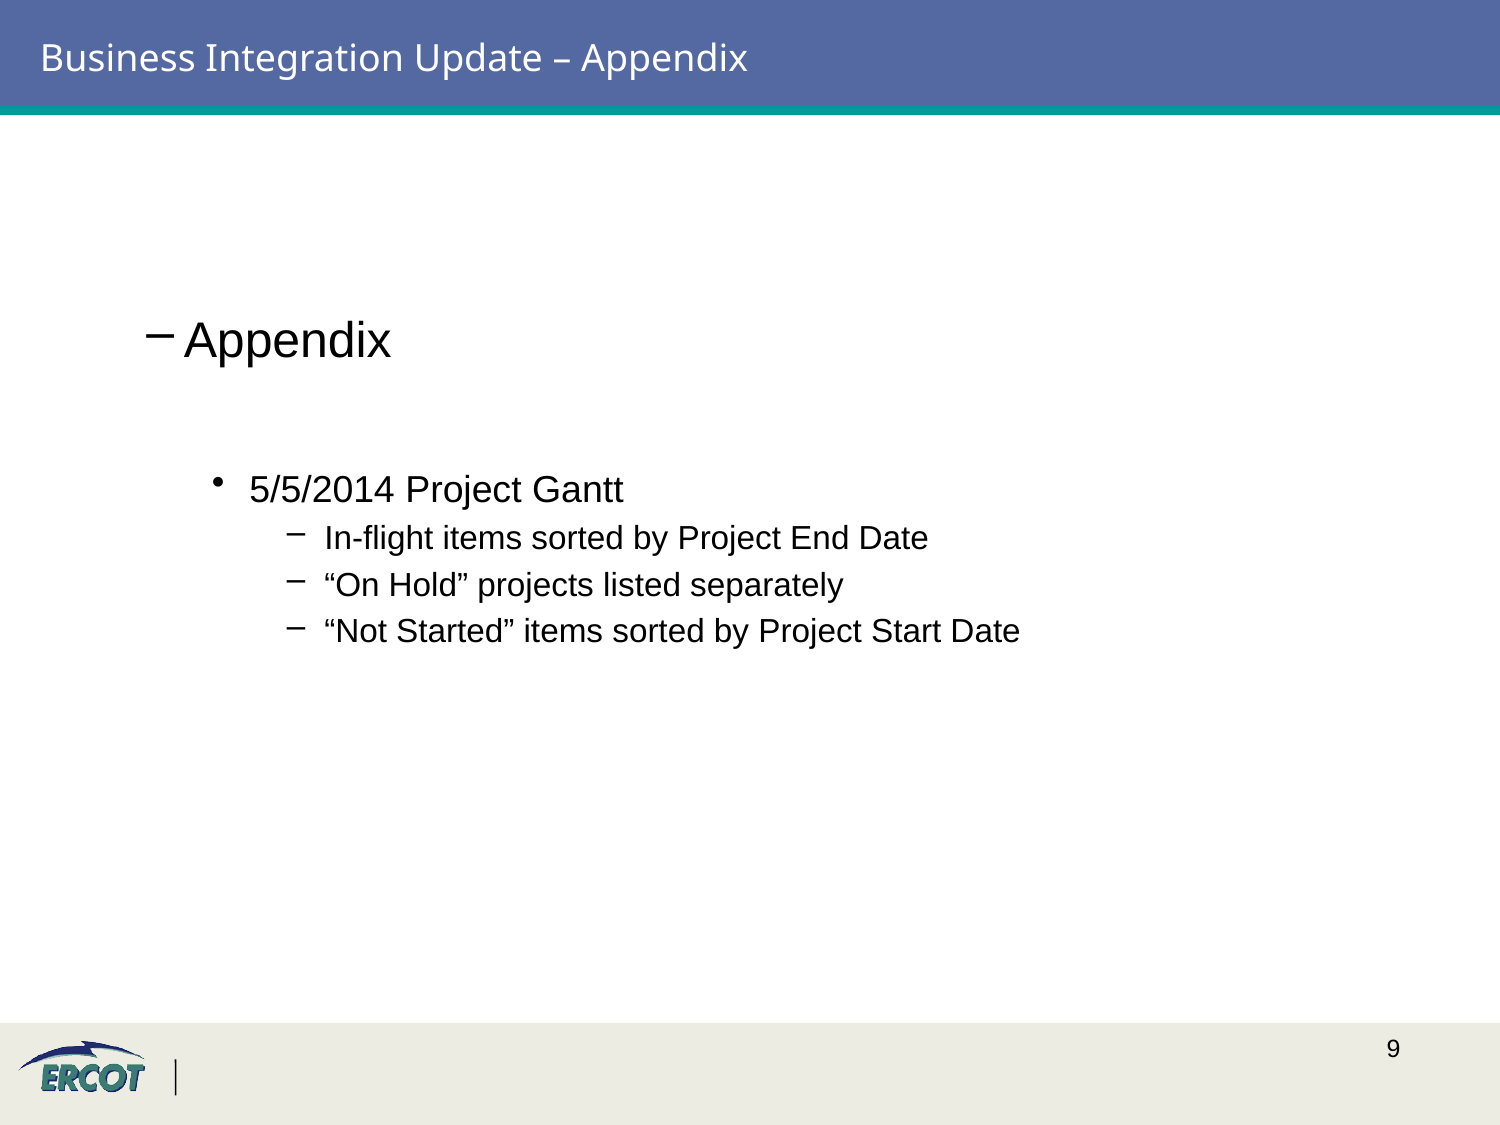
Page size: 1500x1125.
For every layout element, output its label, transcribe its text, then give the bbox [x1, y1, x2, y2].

list Appendix 5/5/2014 Project Gantt In-flight items sorted by Project End Date “On Hold” projects listed separately “Not Started” items sorted by Project Start Date [75, 299, 1425, 813]
title Business Integration Update – Appendix [24, 0, 1013, 113]
picture [10, 1031, 151, 1111]
